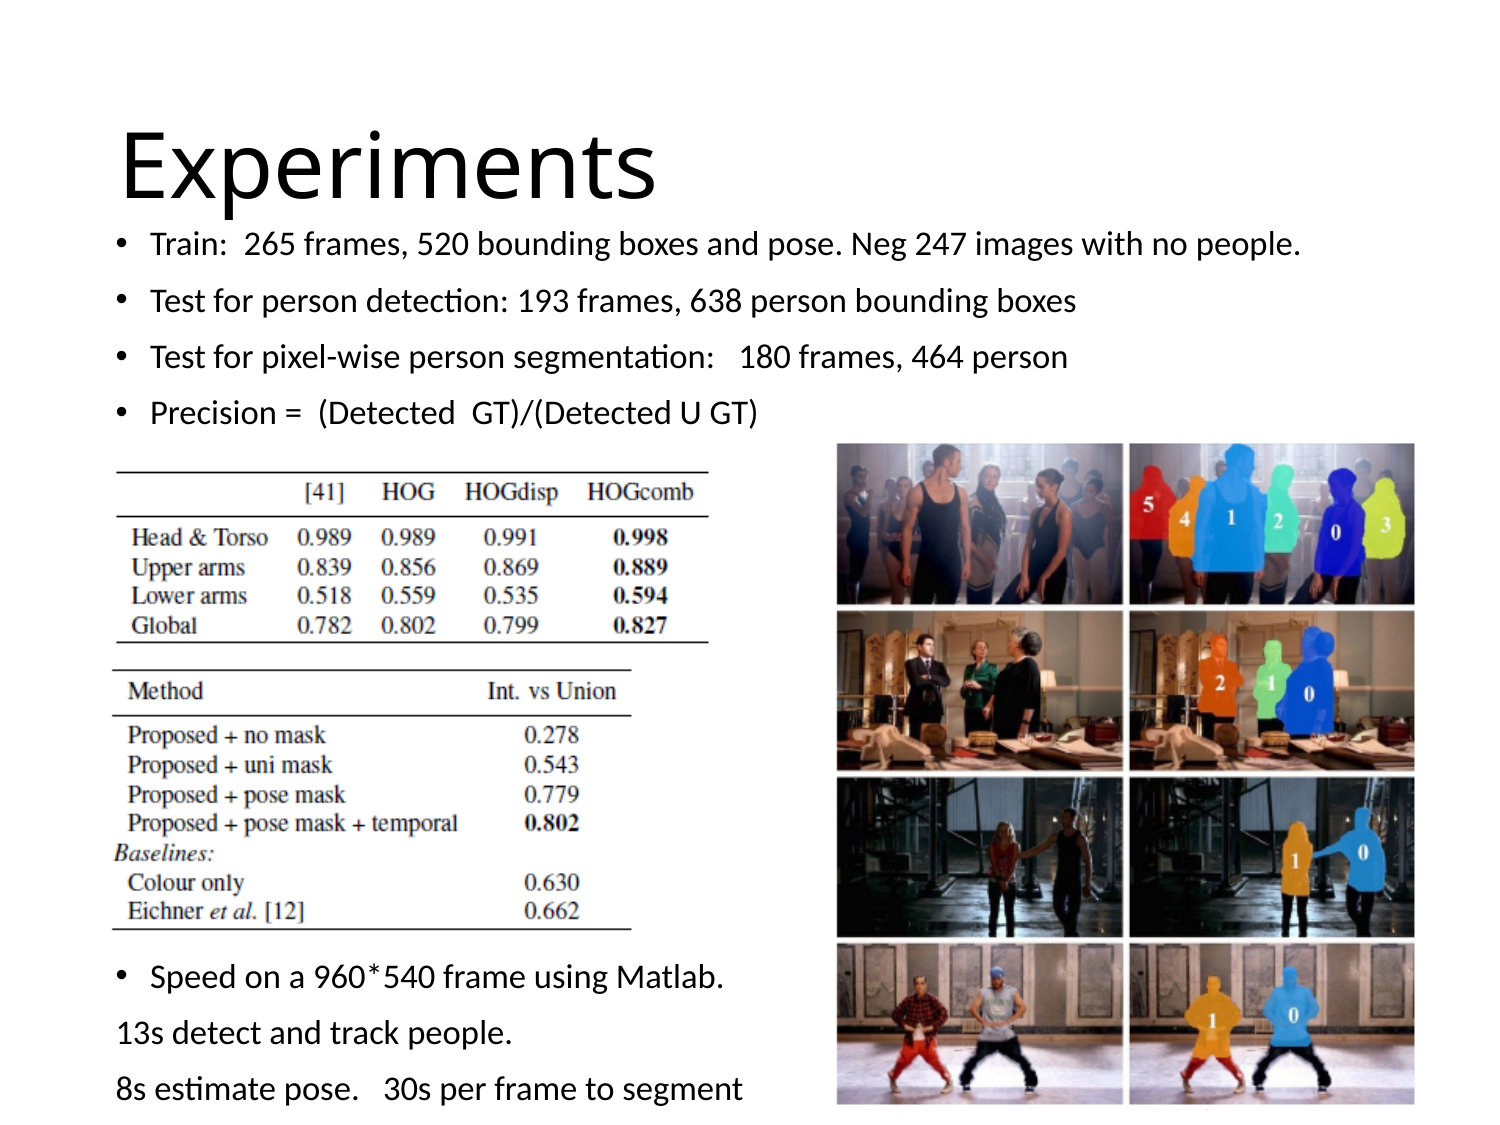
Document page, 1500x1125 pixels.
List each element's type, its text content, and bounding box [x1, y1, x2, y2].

picture [101, 461, 726, 645]
title Experiments [103, 59, 1397, 278]
picture [831, 439, 1421, 1111]
picture [103, 654, 638, 935]
